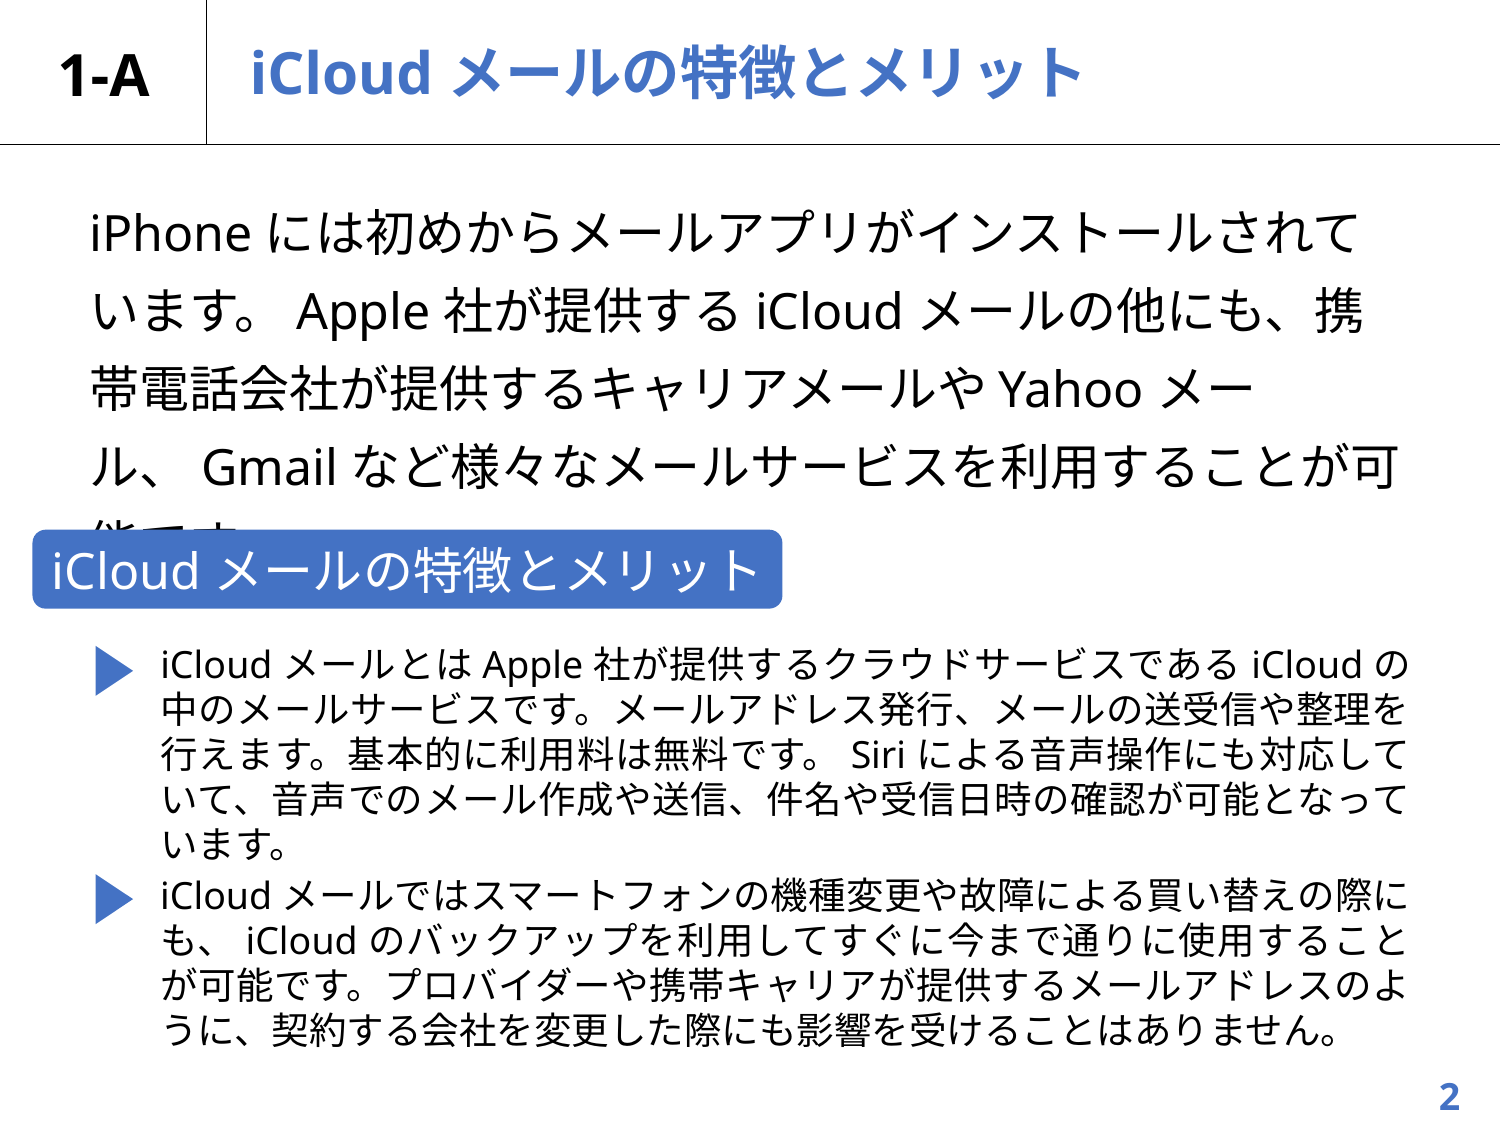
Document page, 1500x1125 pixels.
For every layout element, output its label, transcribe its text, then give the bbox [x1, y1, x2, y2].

text_box iCloudメールの特徴とメリット [230, 24, 1459, 119]
text_box 2 [1402, 1065, 1497, 1125]
text_box iCloudメールではスマートフォンの機種変更や故障による買い替えの際にも、iCloudのバックアップを利用してすぐに今まで通りに使用することが可能です。プロバイダーや携帯キャリアが提供するメールアドレスのように、契約する会社を変更した際にも影響を受けることはありません。 [145, 864, 1426, 1060]
text_box iCloudメールとはApple社が提供するクラウドサービスであるiCloudの中のメールサービスです。メールアドレス発行、メールの送受信や整理を行えます。基本的に利用料は無料です。Siriによる音声操作にも対応していて、音声でのメール作成や送信、件名や受信日時の確認が可能となっています。 [145, 633, 1426, 864]
text_box [94, 872, 135, 927]
text_box iPhoneには初めからメールアプリがインストールされています。Apple社が提供するiCloudメールの他にも、携帯電話会社が提供するキャリアメールやYahooメール、Gmailなど様々なメールサービスを利用することが可能です。 [74, 175, 1426, 477]
title 1-A [0, 0, 207, 147]
text_box iCloudメールの特徴とメリット [31, 528, 784, 610]
text_box [94, 643, 135, 698]
